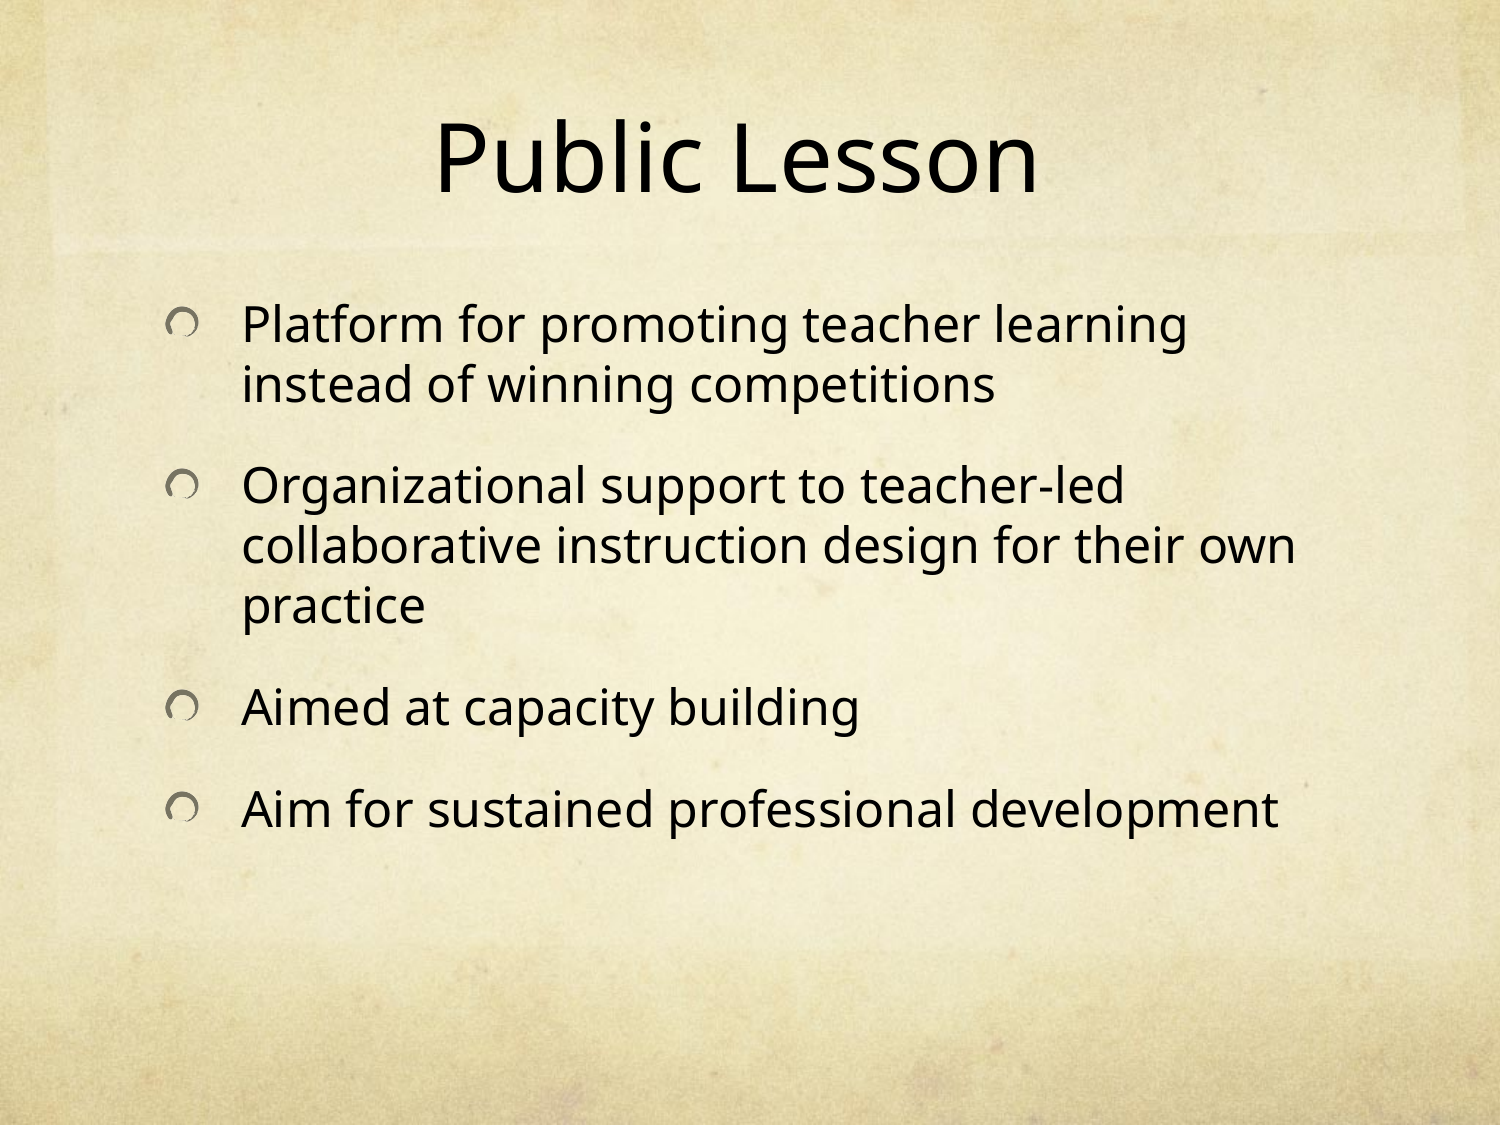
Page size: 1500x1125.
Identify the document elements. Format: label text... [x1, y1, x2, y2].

picture [0, 0, 1500, 1125]
list Platform for promoting teacher learning instead of winning competitions Organizational support to teacher-led collaborative instruction design for their own practice Aimed at capacity building Aim for sustained professional development [150, 284, 1350, 950]
title Public Lesson [150, 82, 1350, 225]
